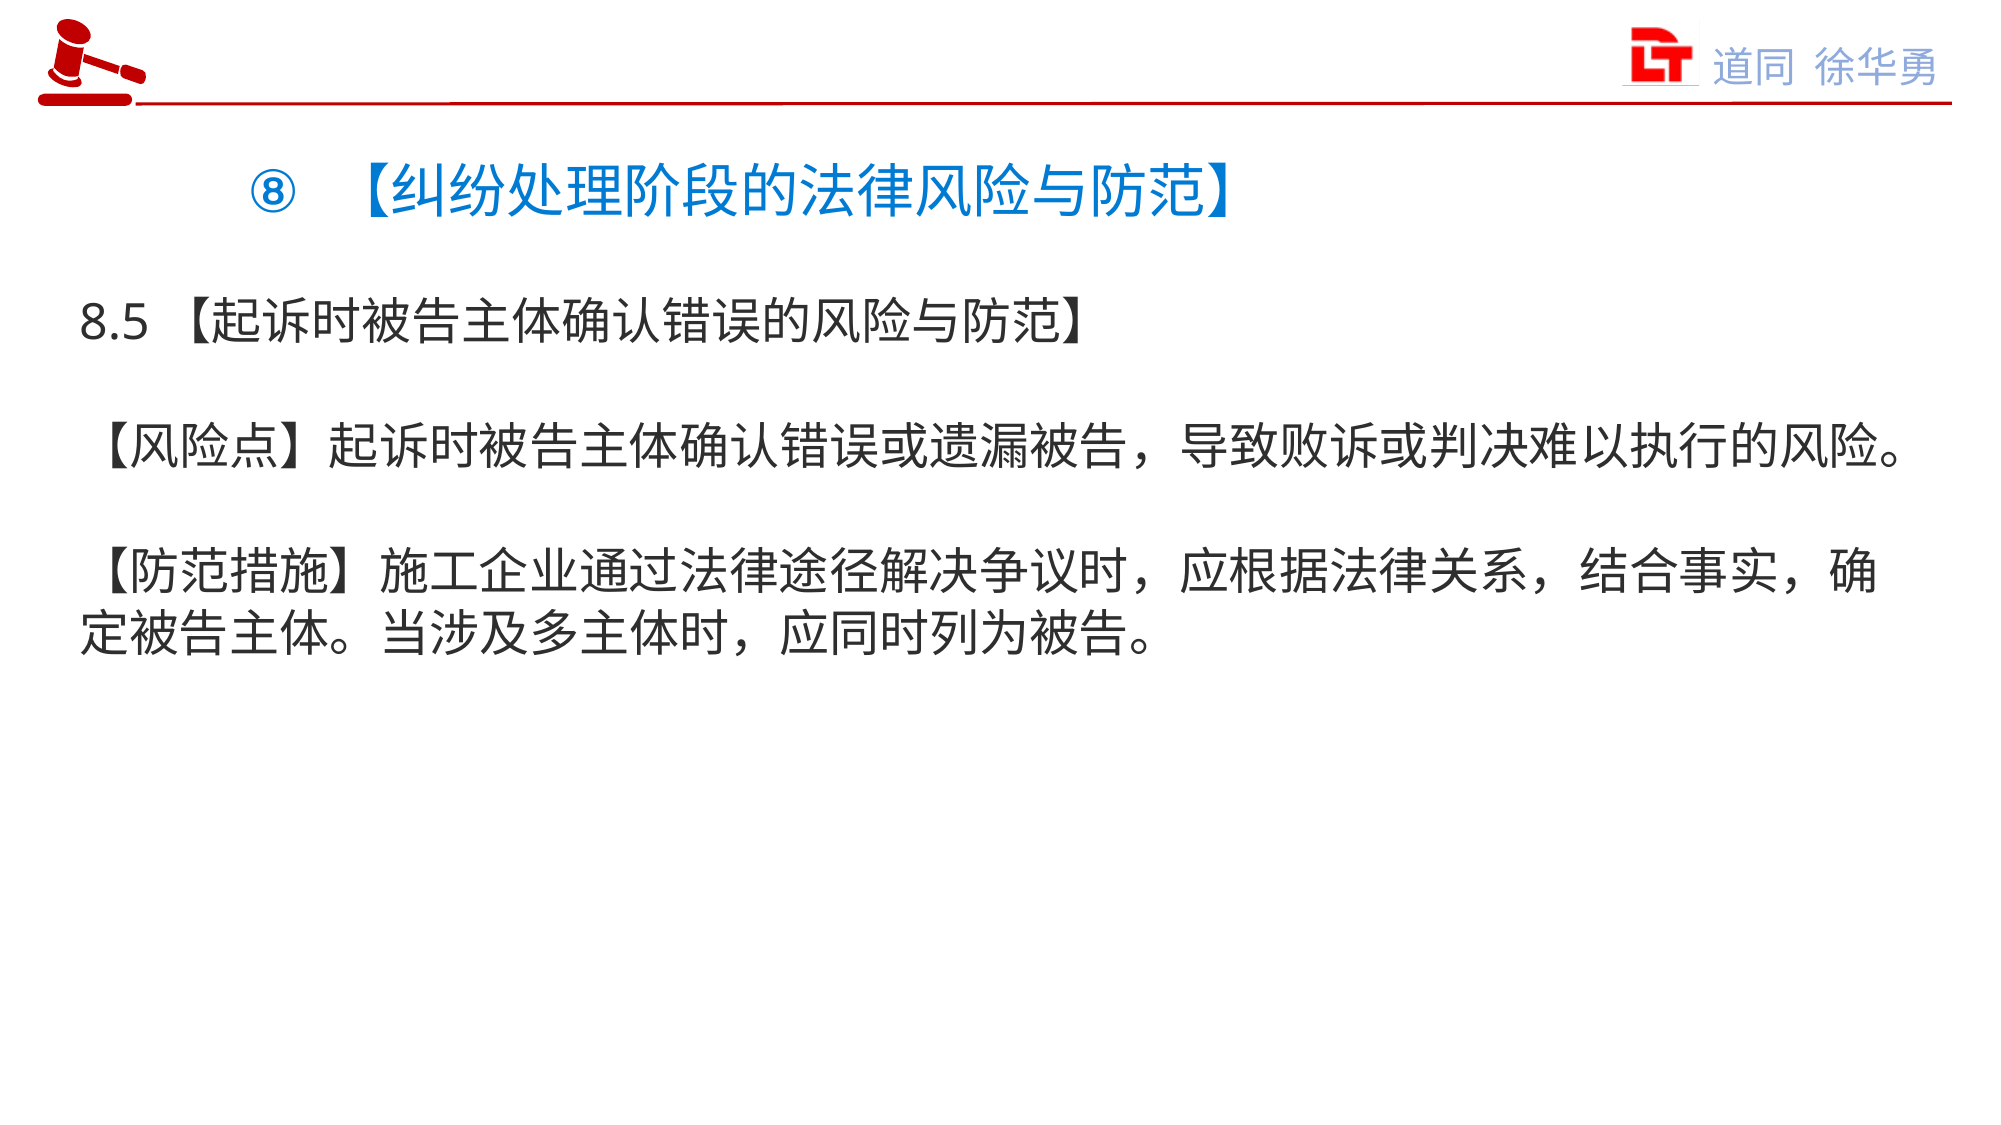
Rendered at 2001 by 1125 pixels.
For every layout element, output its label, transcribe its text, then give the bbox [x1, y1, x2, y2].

picture [1622, 19, 1699, 97]
text_box 【纠纷处理阶段的法律风险与防范】 8.5【起诉时被告主体确认错误的风险与防范】 【风险点】起诉时被告主体确认错误或遗漏被告，导致败诉或判决难以执行的风险。 【防范措施】施工企业通过法律途径解决争议时，应根据法律关系，结合事实，确定被告主体。当涉及多主体时，应同时列为被告。 [64, 154, 1936, 670]
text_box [37, 17, 1954, 106]
